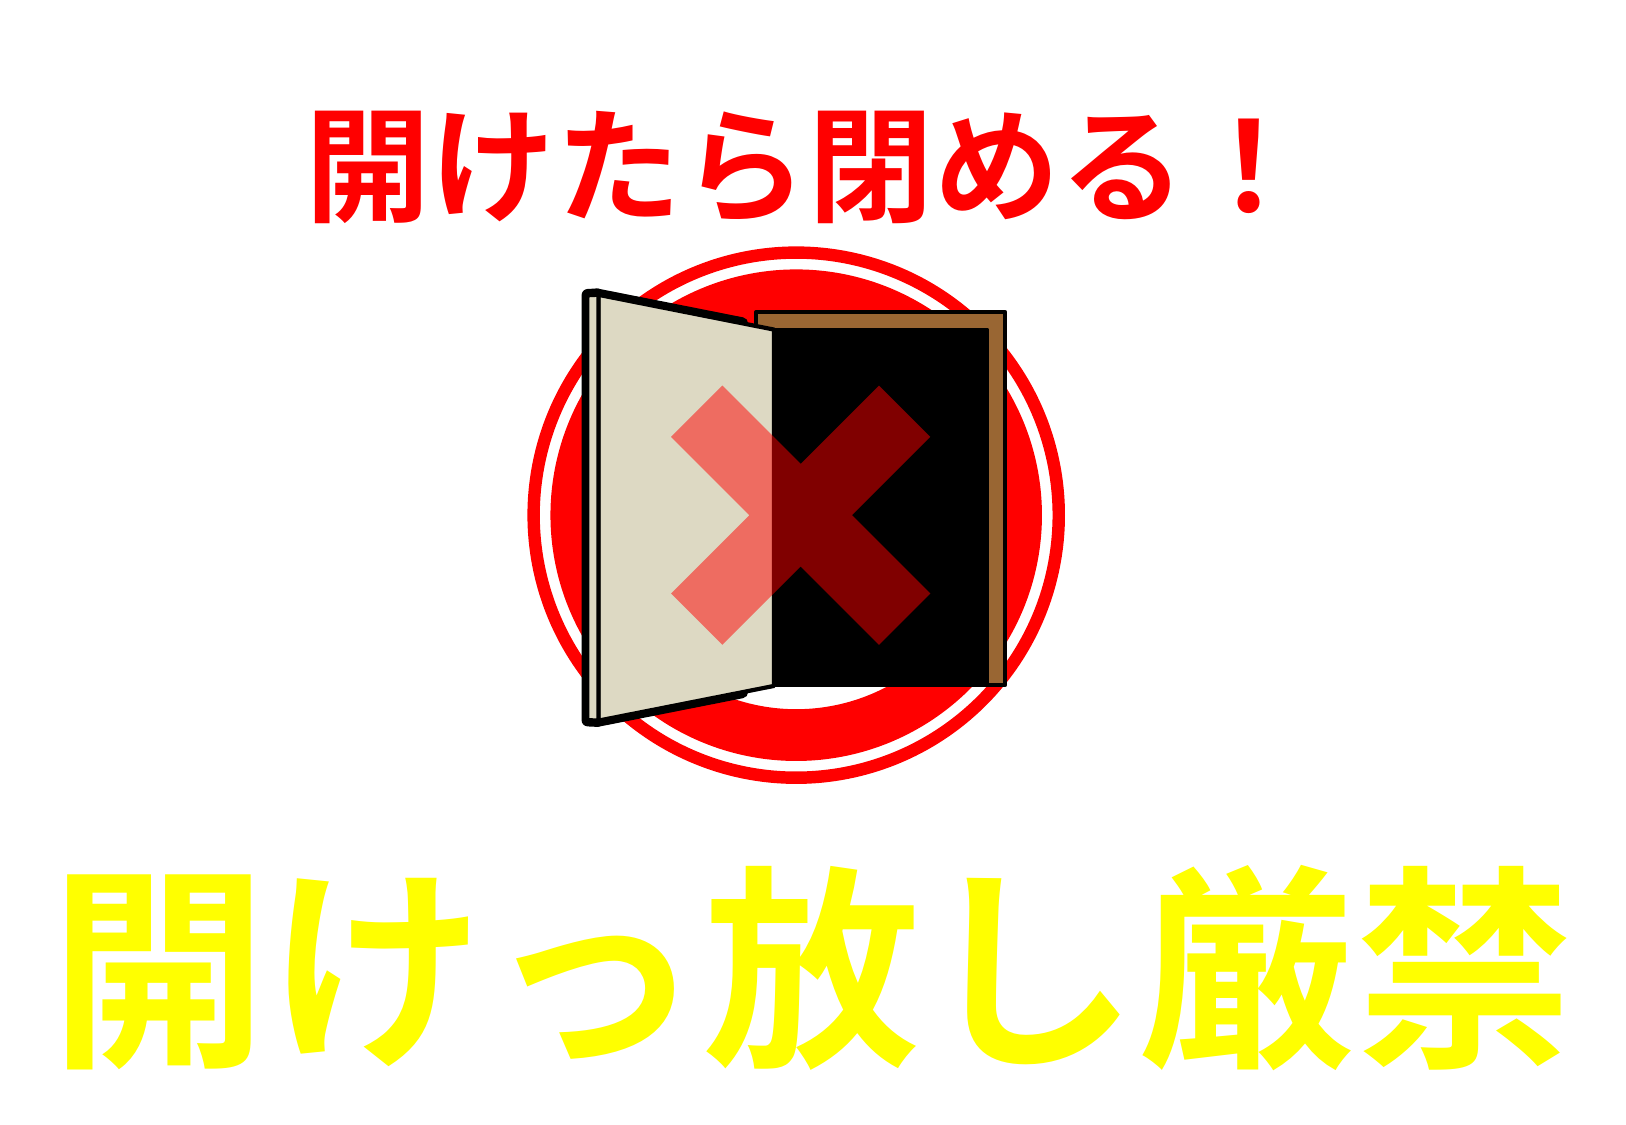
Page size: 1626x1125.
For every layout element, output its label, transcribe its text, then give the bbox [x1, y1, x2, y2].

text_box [527, 246, 1066, 785]
text_box 開けっ放し厳禁 [0, 826, 1625, 1101]
text_box 開けたら閉める！ [0, 80, 1625, 246]
